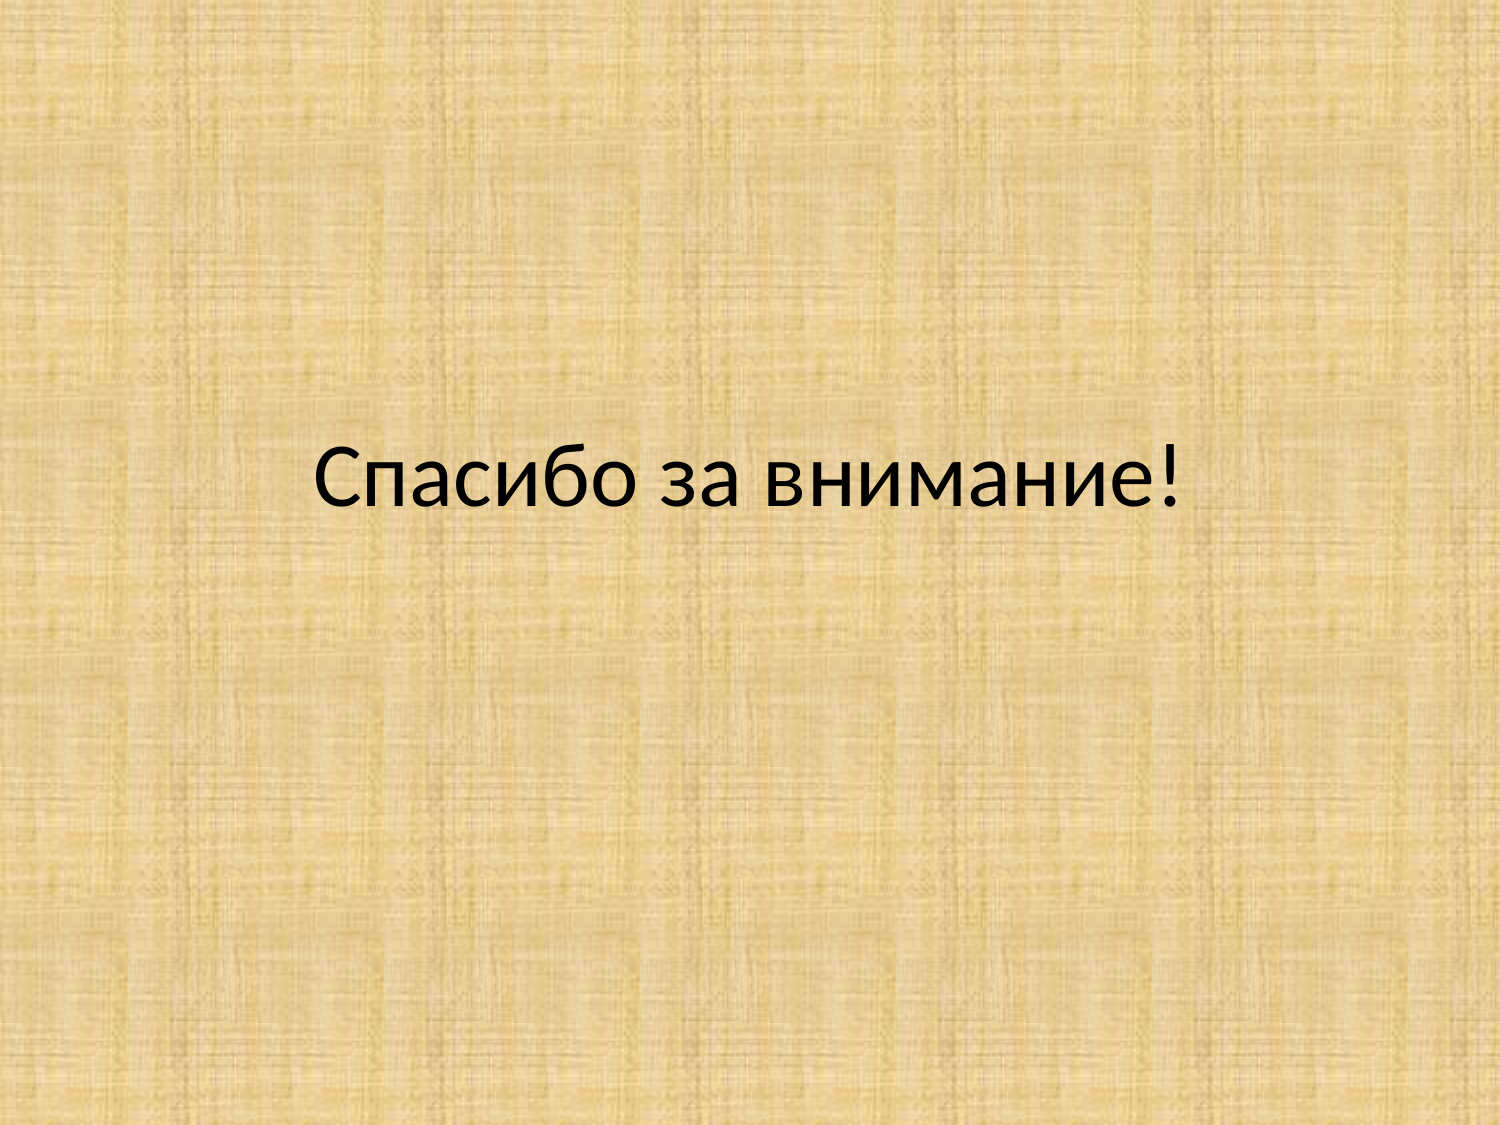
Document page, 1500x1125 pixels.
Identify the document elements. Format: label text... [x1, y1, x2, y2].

title Спасибо за внимание! [112, 349, 1388, 591]
picture [0, 0, 1500, 1125]
